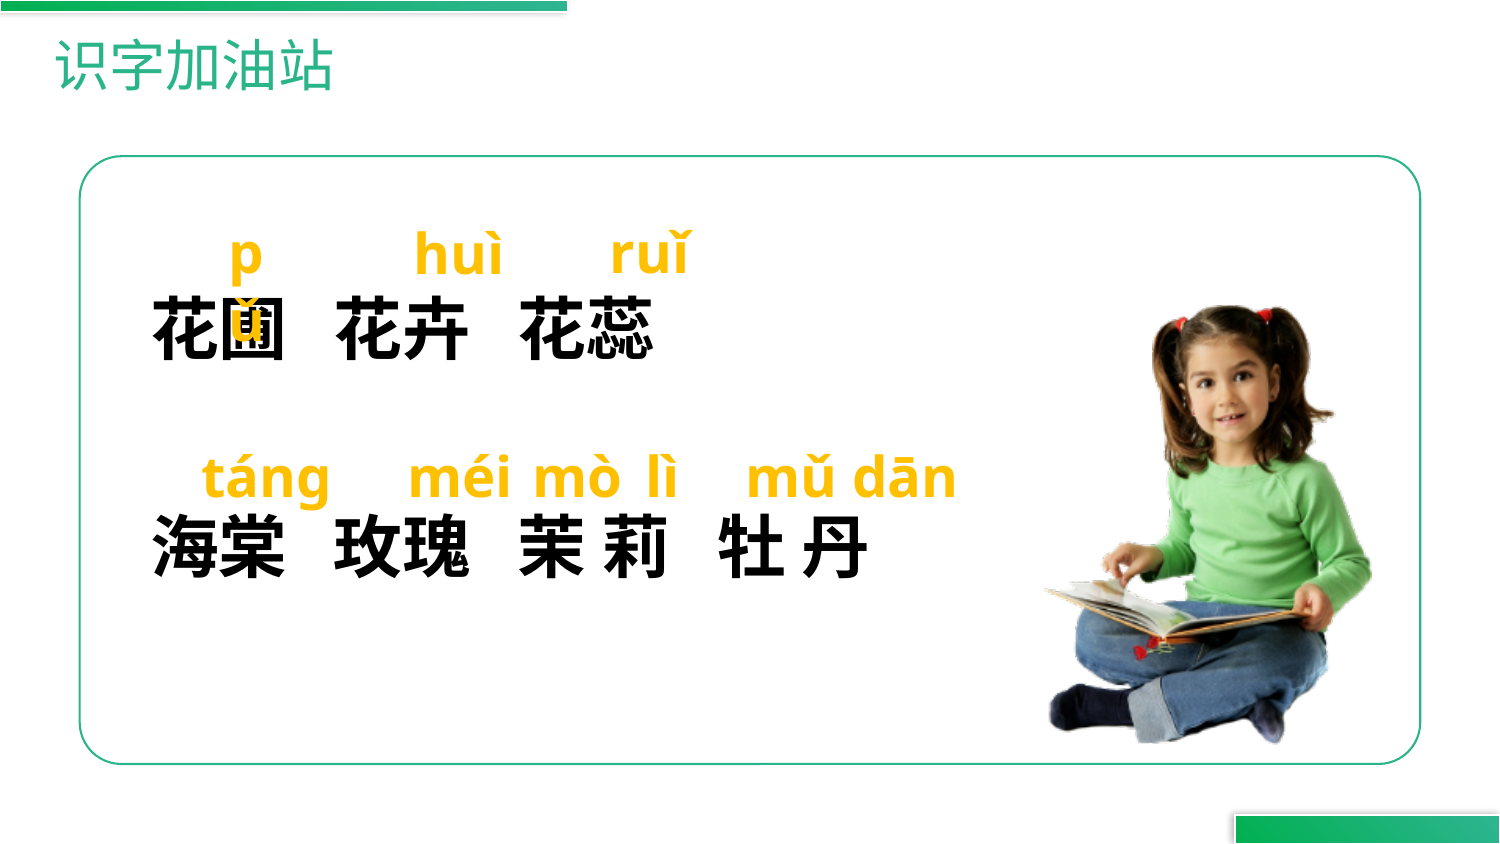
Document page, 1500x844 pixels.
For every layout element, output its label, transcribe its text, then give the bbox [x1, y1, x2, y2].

list 识字加油站 [41, 32, 382, 94]
text_box méi [395, 435, 546, 498]
text_box 花圃 花卉 花蕊 [138, 280, 216, 375]
text_box ruǐ [598, 211, 725, 359]
text_box huì [402, 212, 546, 292]
picture [1043, 304, 1372, 745]
text_box 花圃 花卉 花蕊 [312, 280, 932, 375]
text_box mò lì [546, 435, 733, 498]
text_box táng [189, 435, 346, 498]
text_box mǔ dān [734, 435, 1000, 498]
text_box 海棠 玫瑰 茉 莉 牡 丹 [138, 498, 1043, 592]
text_box pǔ [216, 211, 312, 426]
